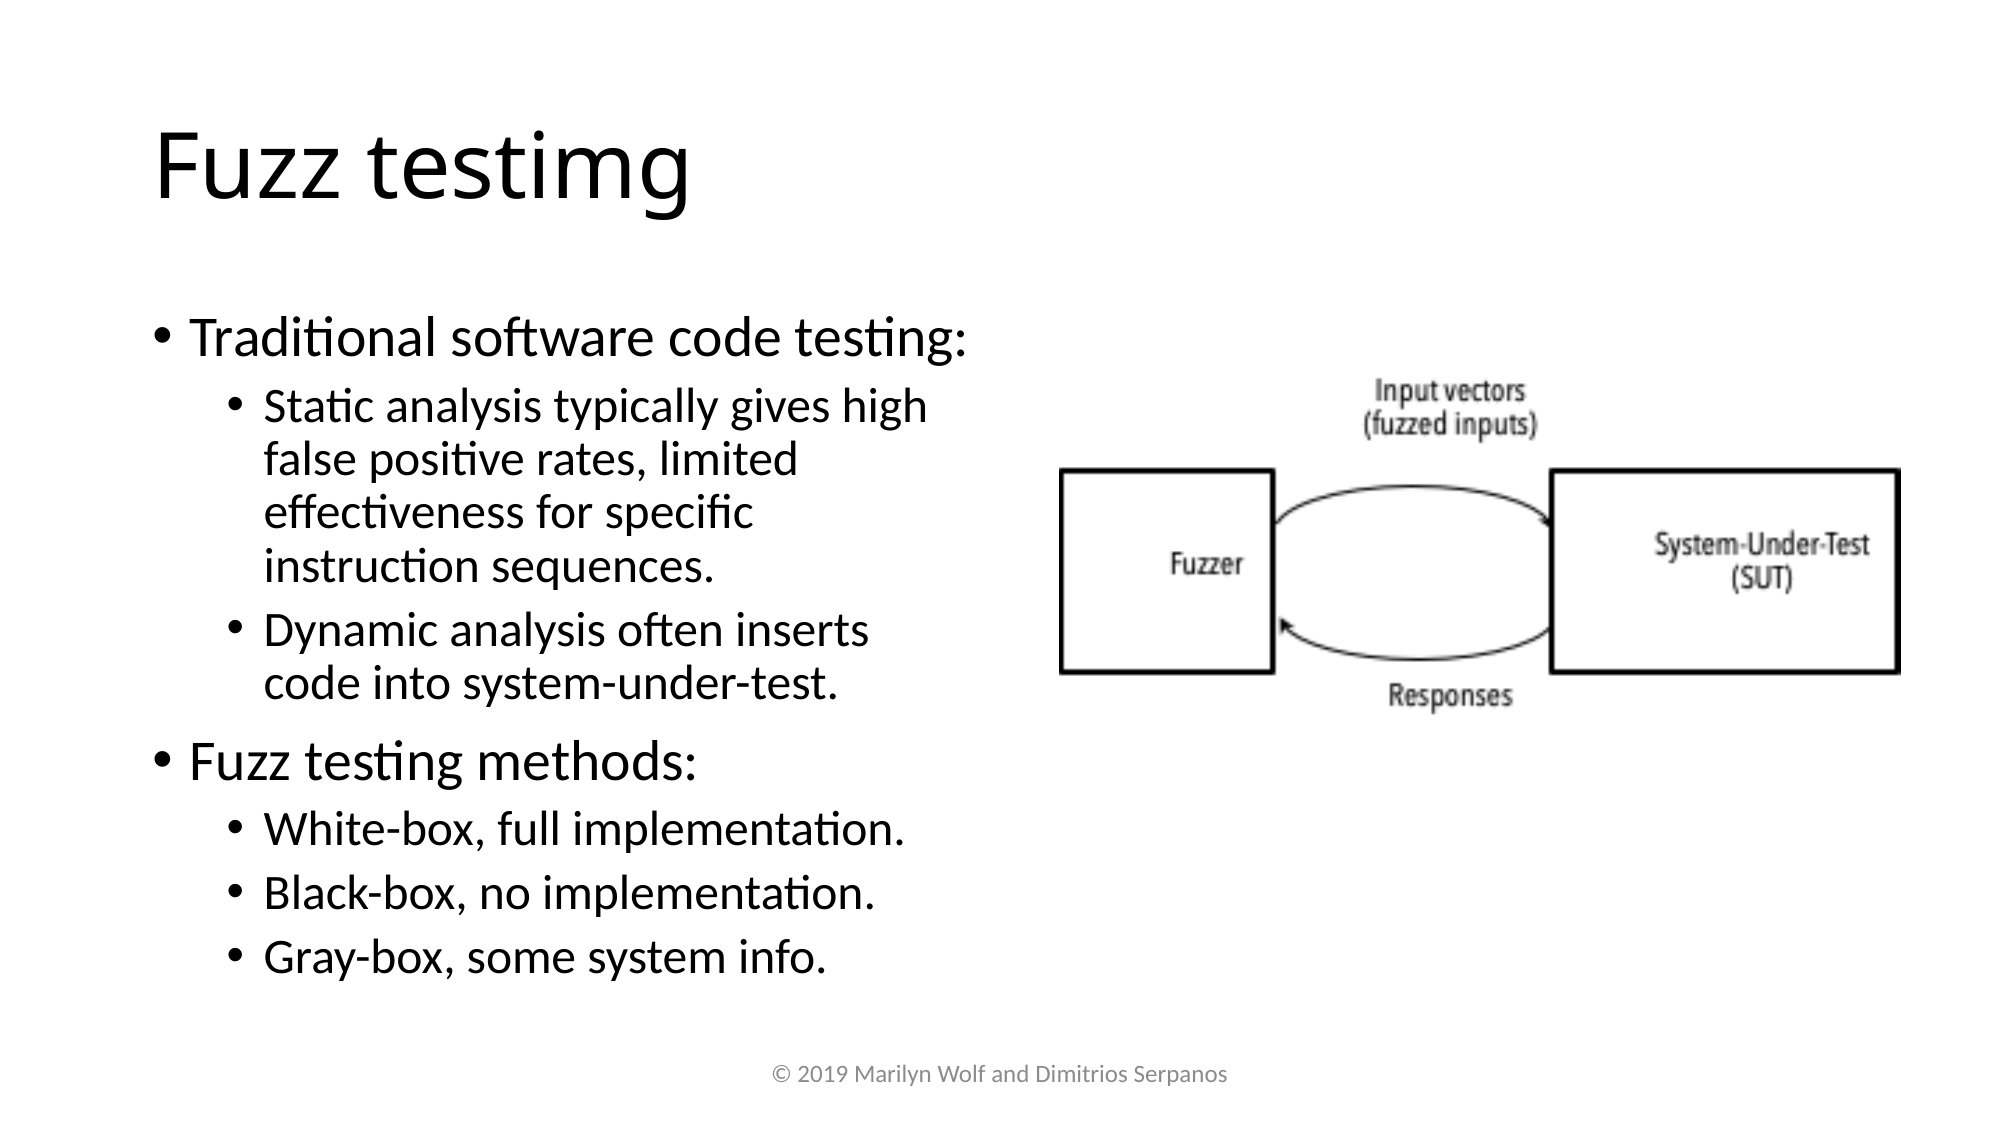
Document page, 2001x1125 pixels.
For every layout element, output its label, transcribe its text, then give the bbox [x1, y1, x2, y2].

title Fuzz testimg [137, 59, 1863, 278]
footer © 2019 Marilyn Wolf and Dimitrios Serpanos [662, 1042, 1338, 1103]
list Traditional software code testing: Static analysis typically gives high false positive rates, limited effectiveness for specific instruction sequences. Dynamic analysis often inserts code into system-under-test. Fuzz testing methods: White-box, full implementation. Black-box, no implementation. Gray-box, some system info. [137, 299, 988, 1014]
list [1059, 357, 1901, 743]
